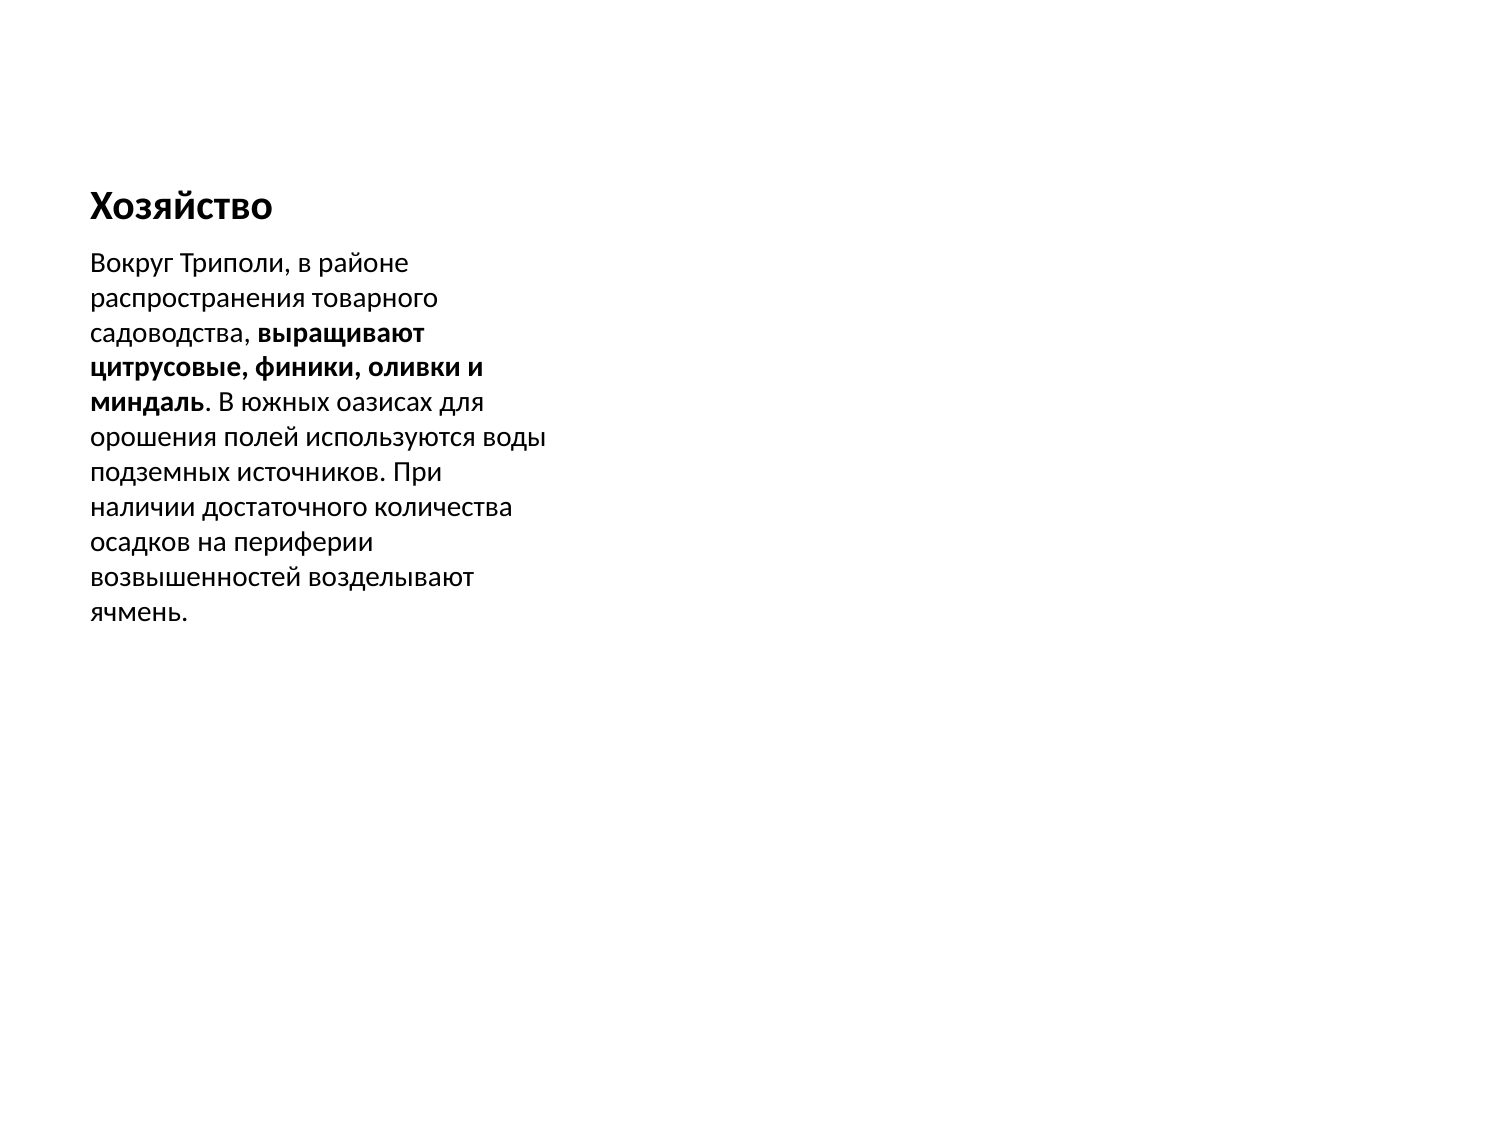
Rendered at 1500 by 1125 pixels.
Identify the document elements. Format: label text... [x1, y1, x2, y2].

title Хозяйство [75, 44, 569, 235]
list Вокруг Триполи, в районе распространения товарного садоводства, выращивают цитрусовые, финики, оливки и миндаль. В южных оазисах для орошения полей используются воды подземных источников. При наличии достаточного количества осадков на периферии возвышенностей возделывают ячмень. [75, 235, 569, 1005]
